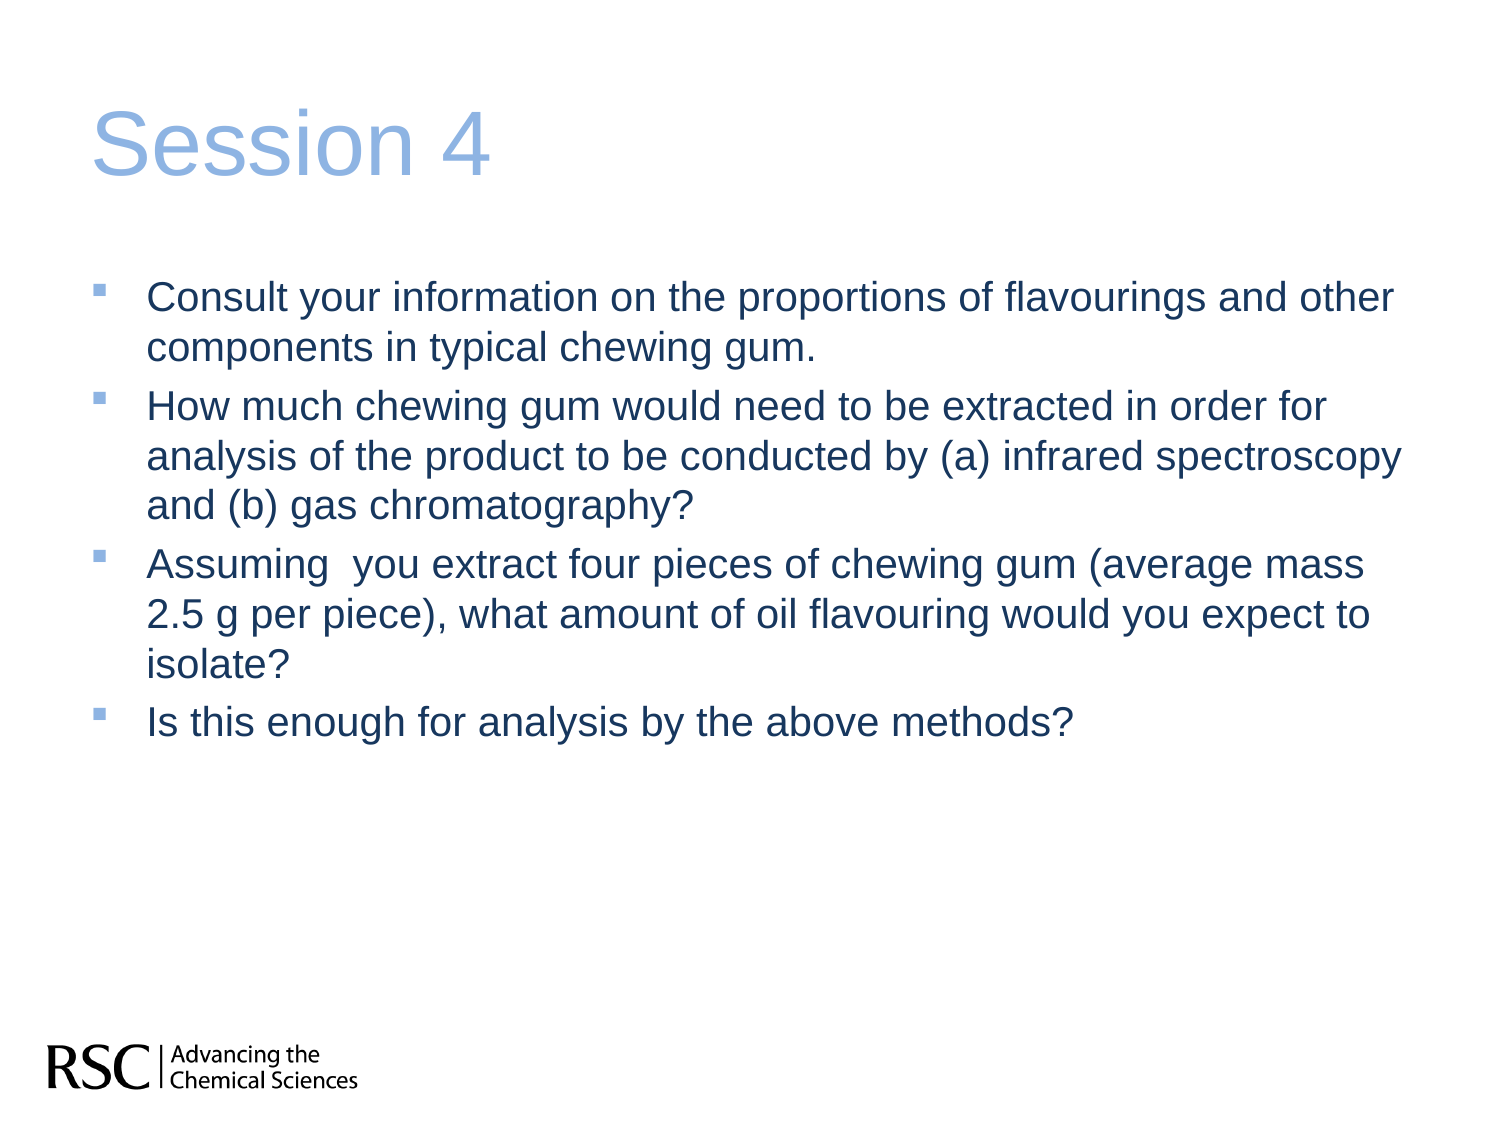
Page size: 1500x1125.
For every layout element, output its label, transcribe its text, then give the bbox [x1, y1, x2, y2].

list Consult your information on the proportions of flavourings and other components in typical chewing gum. How much chewing gum would need to be extracted in order for analysis of the product to be conducted by (a) infrared spectroscopy and (b) gas chromatography? Assuming you extract four pieces of chewing gum (average mass 2.5 g per piece), what amount of oil flavouring would you expect to isolate? Is this enough for analysis by the above methods? [75, 262, 1425, 1005]
title Session 4 [75, 45, 1425, 233]
